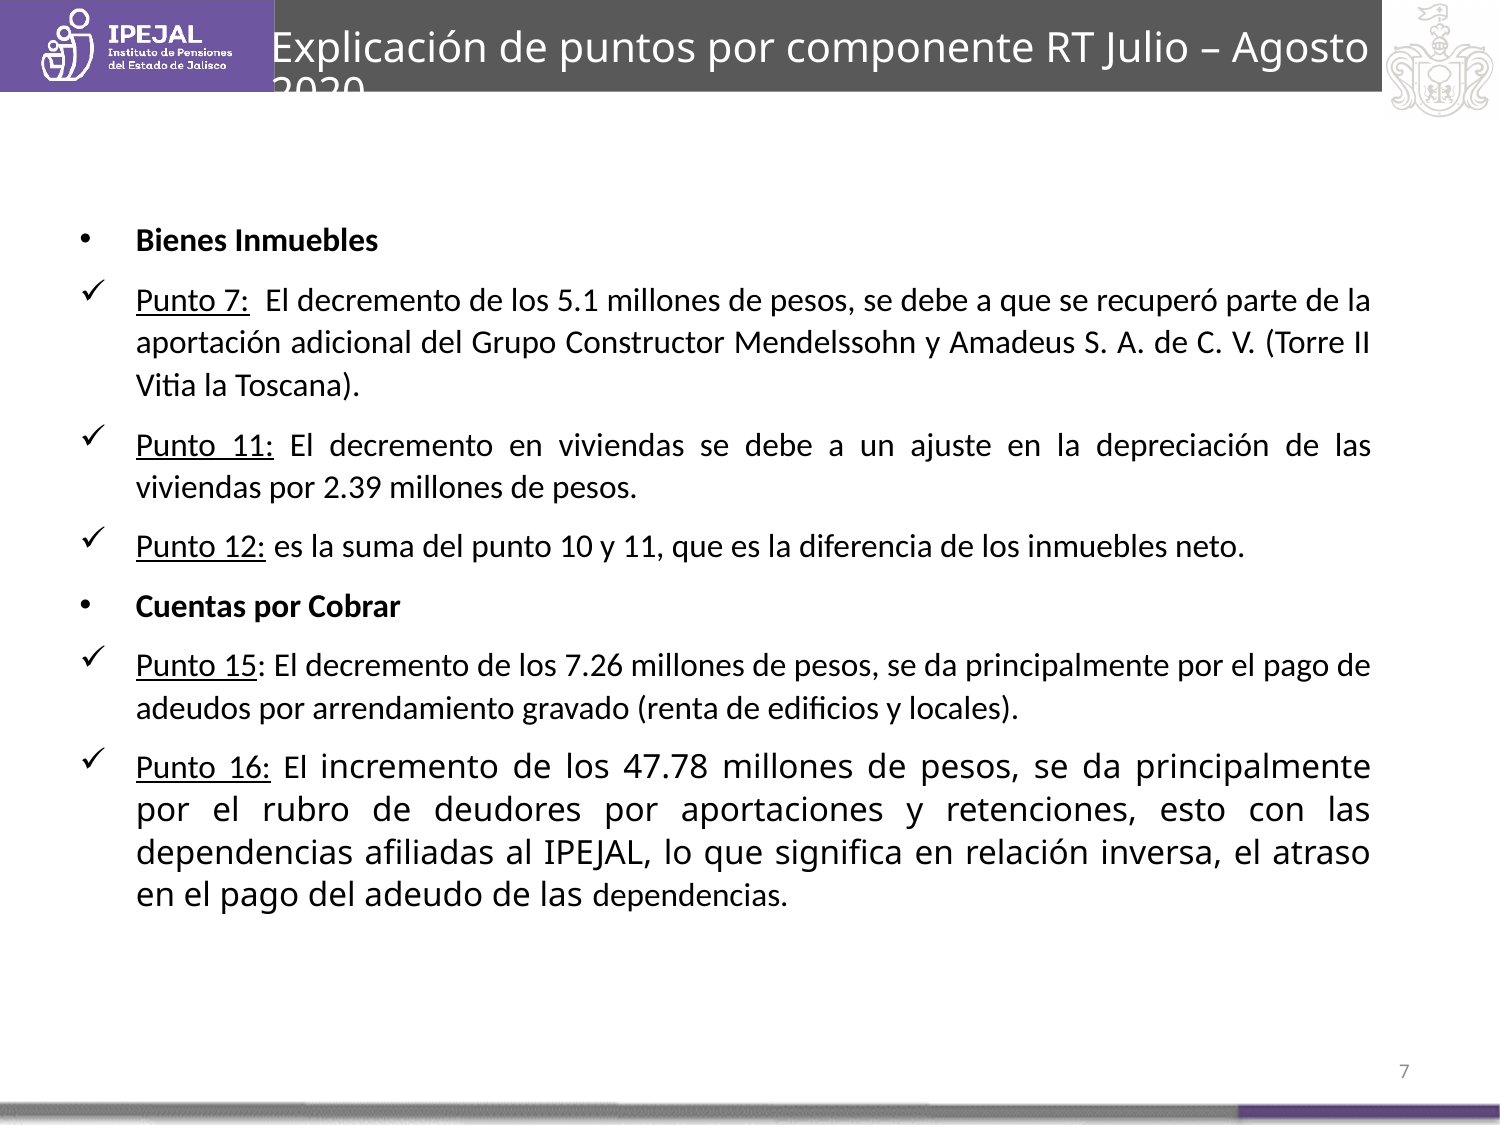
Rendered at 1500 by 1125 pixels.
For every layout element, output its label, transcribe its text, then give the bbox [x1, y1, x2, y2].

slide_number 7 [1074, 1042, 1425, 1103]
text_box Bienes Inmuebles Punto 7: El decremento de los 5.1 millones de pesos, se debe a que se recuperó parte de la aportación adicional del Grupo Constructor Mendelssohn y Amadeus S. A. de C. V. (Torre II Vitia la Toscana). Punto 11: El decremento en viviendas se debe a un ajuste en la depreciación de las viviendas por 2.39 millones de pesos. Punto 12: es la suma del punto 10 y 11, que es la diferencia de los inmuebles neto. Cuentas por Cobrar Punto 15: El decremento de los 7.26 millones de pesos, se da principalmente por el pago de adeudos por arrendamiento gravado (renta de edificios y locales). Punto 16: El incremento de los 47.78 millones de pesos, se da principalmente por el rubro de deudores por aportaciones y retenciones, esto con las dependencias afiliadas al IPEJAL, lo que significa en relación inversa, el atraso en el pago del adeudo de las dependencias. [64, 149, 1388, 921]
picture [0, 0, 275, 92]
picture [0, 1096, 1500, 1125]
text_box Explicación de puntos por componente RT Julio – Agosto 2020 [255, 19, 1405, 74]
